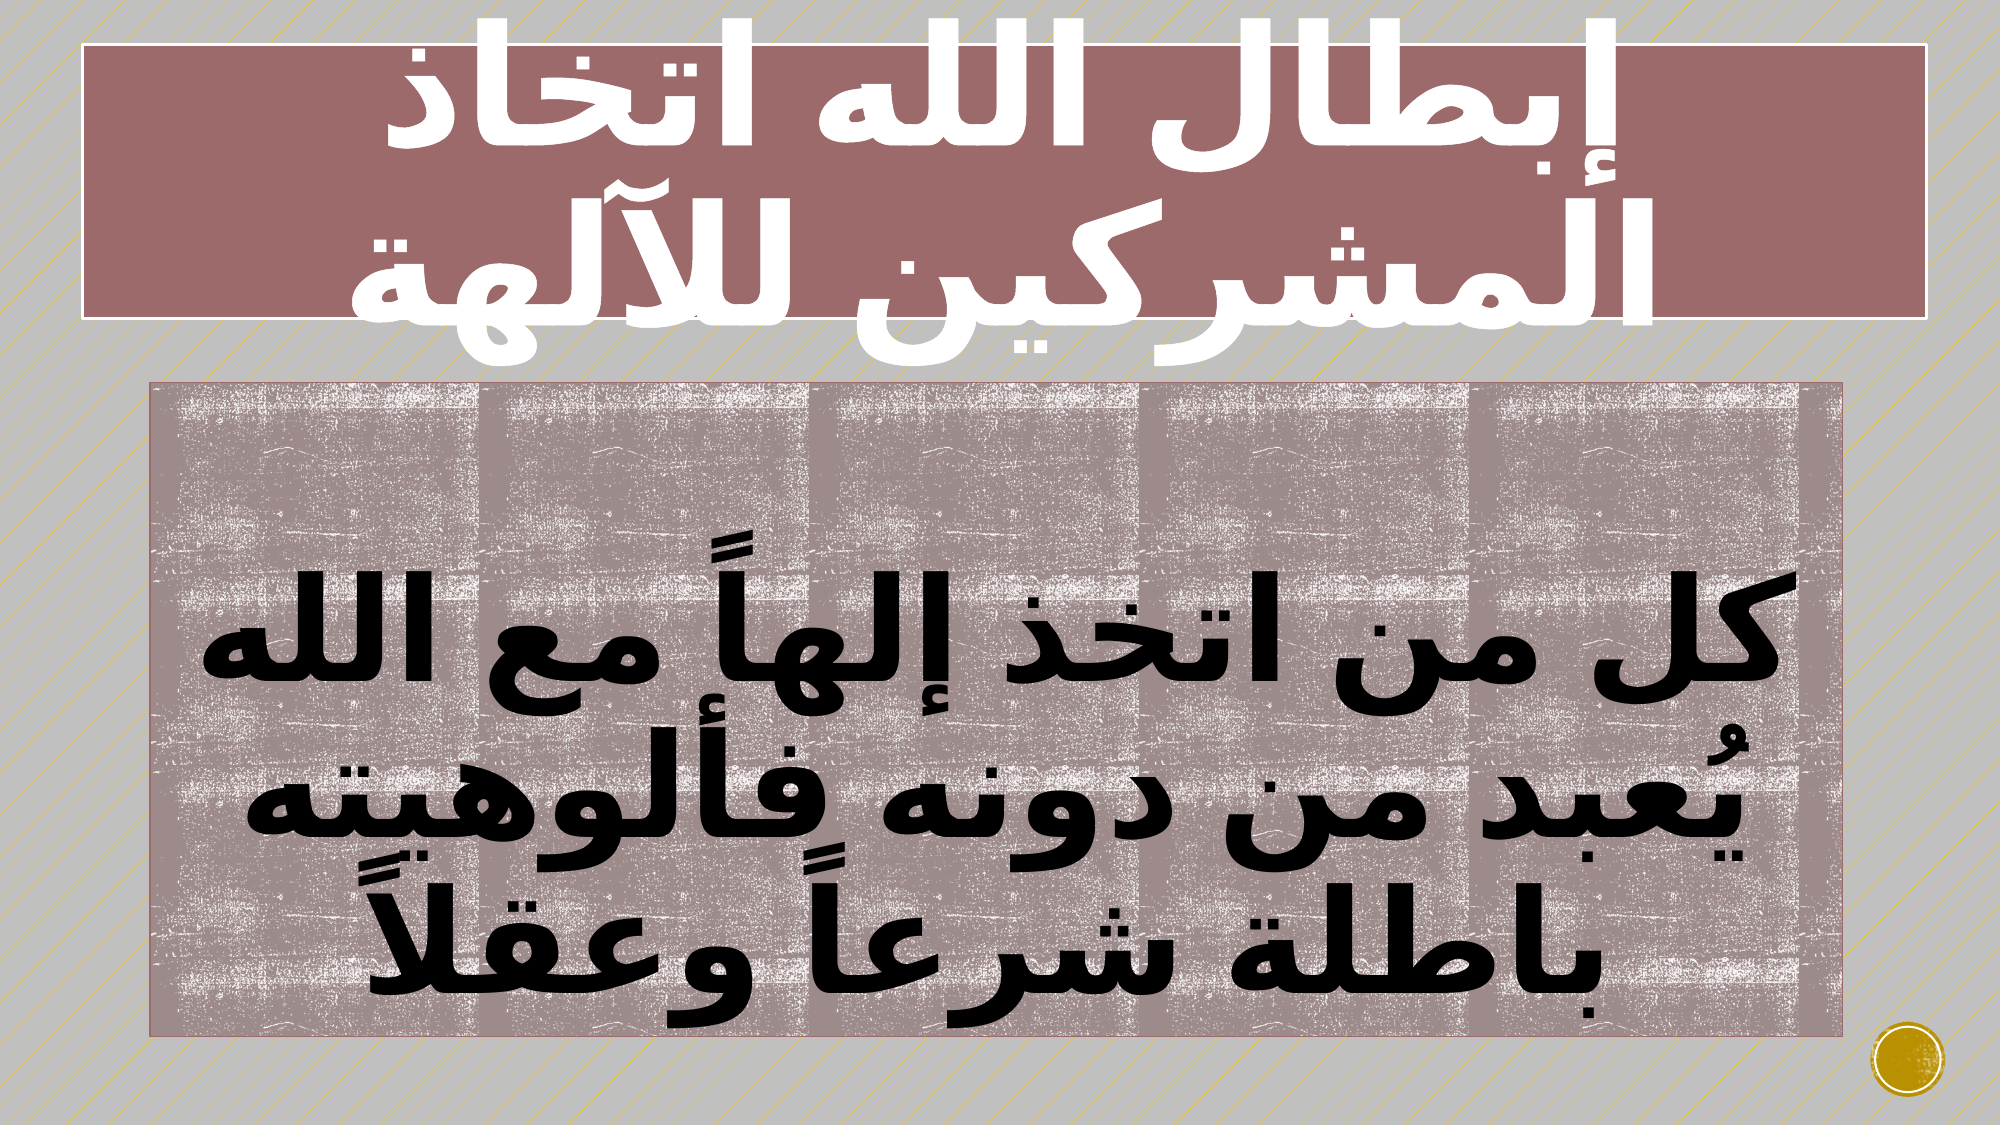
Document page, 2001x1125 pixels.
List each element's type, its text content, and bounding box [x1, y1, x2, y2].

title إبطال الله اتخاذ المشركين للآلهة [81, 43, 1928, 320]
list كل من اتخذ إلهاً مع الله يُعبد من دونه فألوهيته باطلة شرعاً وعقلاً [149, 382, 1843, 1037]
